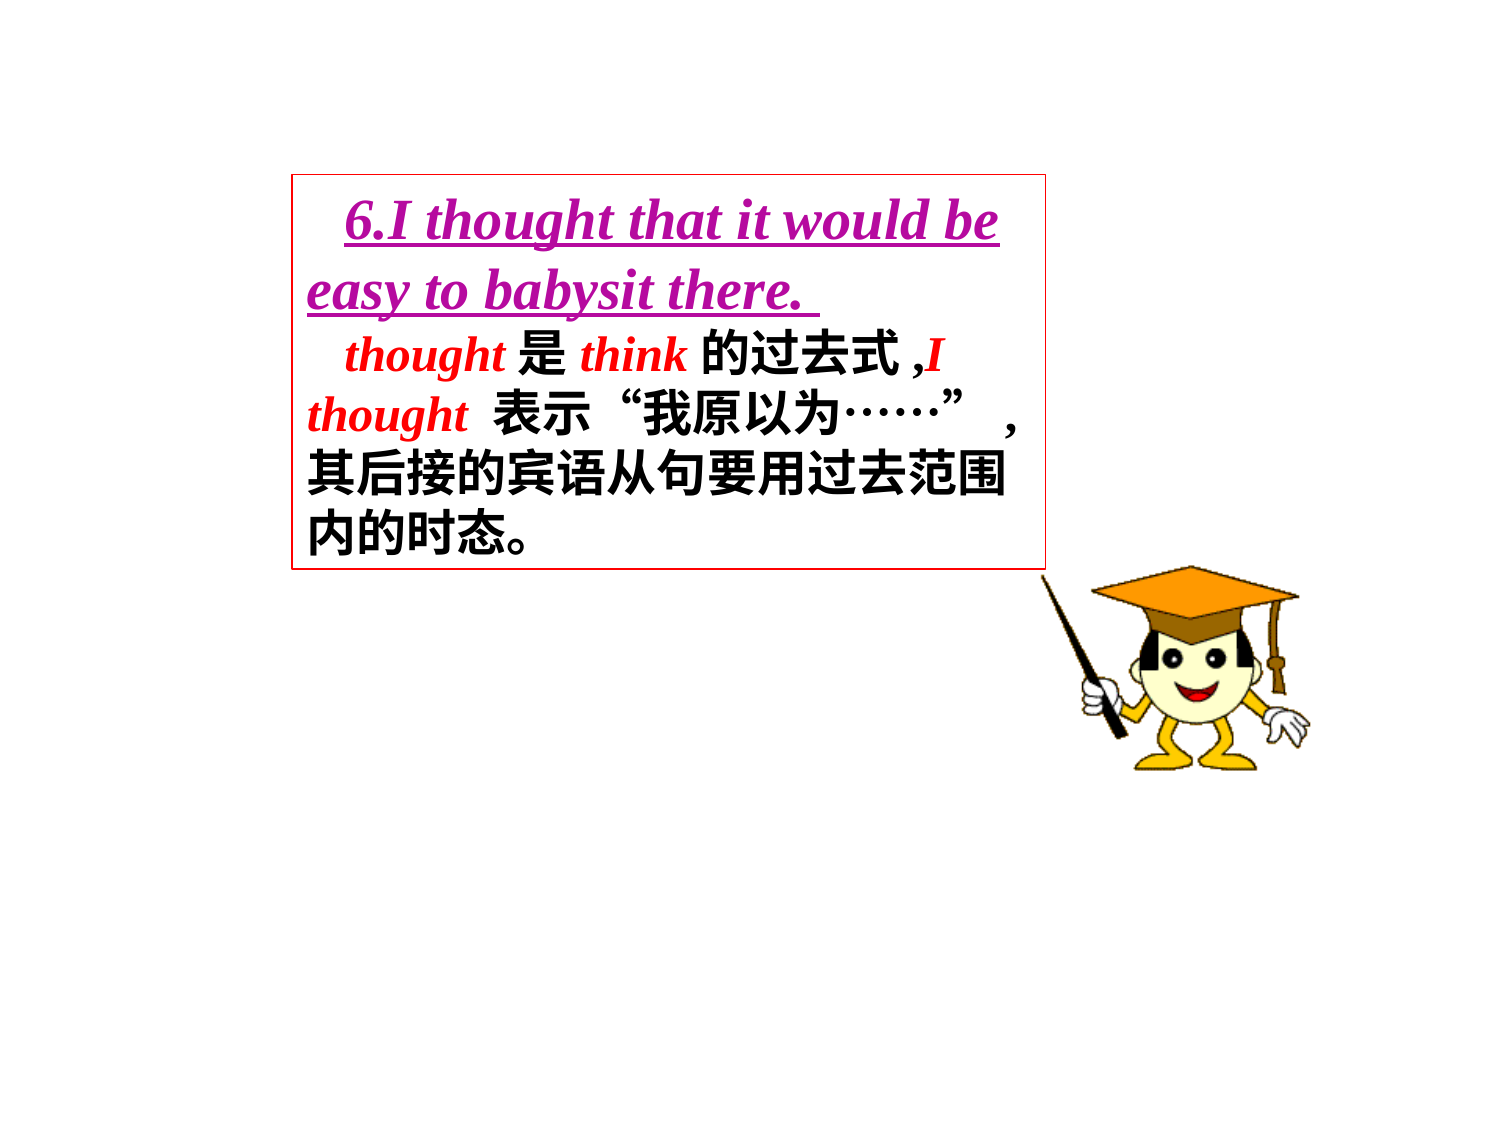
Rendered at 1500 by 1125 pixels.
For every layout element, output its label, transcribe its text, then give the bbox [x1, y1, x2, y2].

picture [1020, 550, 1334, 785]
text_box 6.I thought that it would be easy to babysit there. thought是think的过去式,I thought 表示“我原以为……”,其后接的宾语从句要用过去范围内的时态。 [292, 174, 1046, 569]
